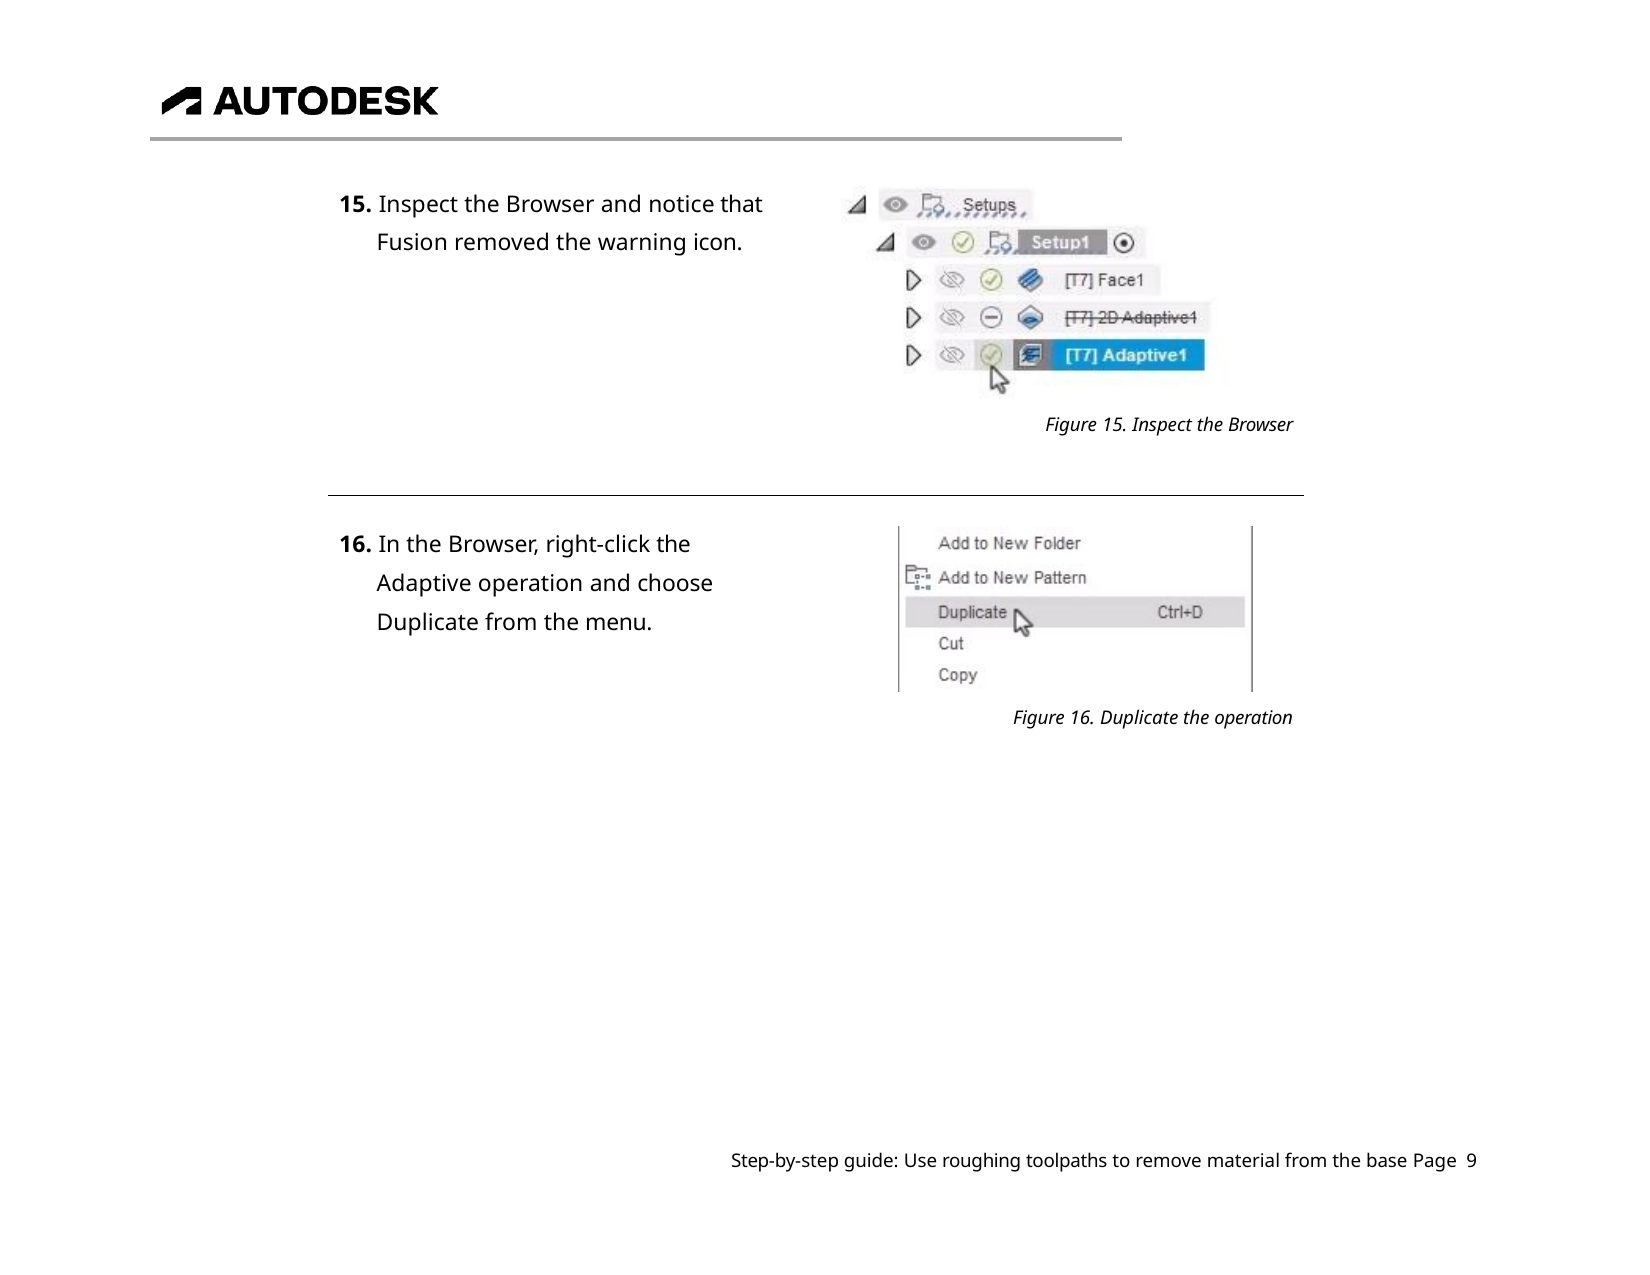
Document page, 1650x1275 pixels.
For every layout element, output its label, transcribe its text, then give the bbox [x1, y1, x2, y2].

picture [841, 186, 1230, 400]
slide_number Step-by-step guide: Use roughing toolpaths to remove material from the base Page 10 [729, 1145, 1509, 1275]
table_header 15. Inspect the Browser and notice that Fusion removed the warning icon. [328, 187, 797, 495]
table_cell Figure 16. Duplicate the operation [797, 496, 1304, 737]
picture [897, 526, 1253, 693]
picture [161, 86, 439, 115]
table_cell 16. In the Browser, right-click the Adaptive operation and choose Duplicate from the menu. [328, 496, 797, 737]
table_header Figure 15. Inspect the Browser [797, 187, 1304, 495]
